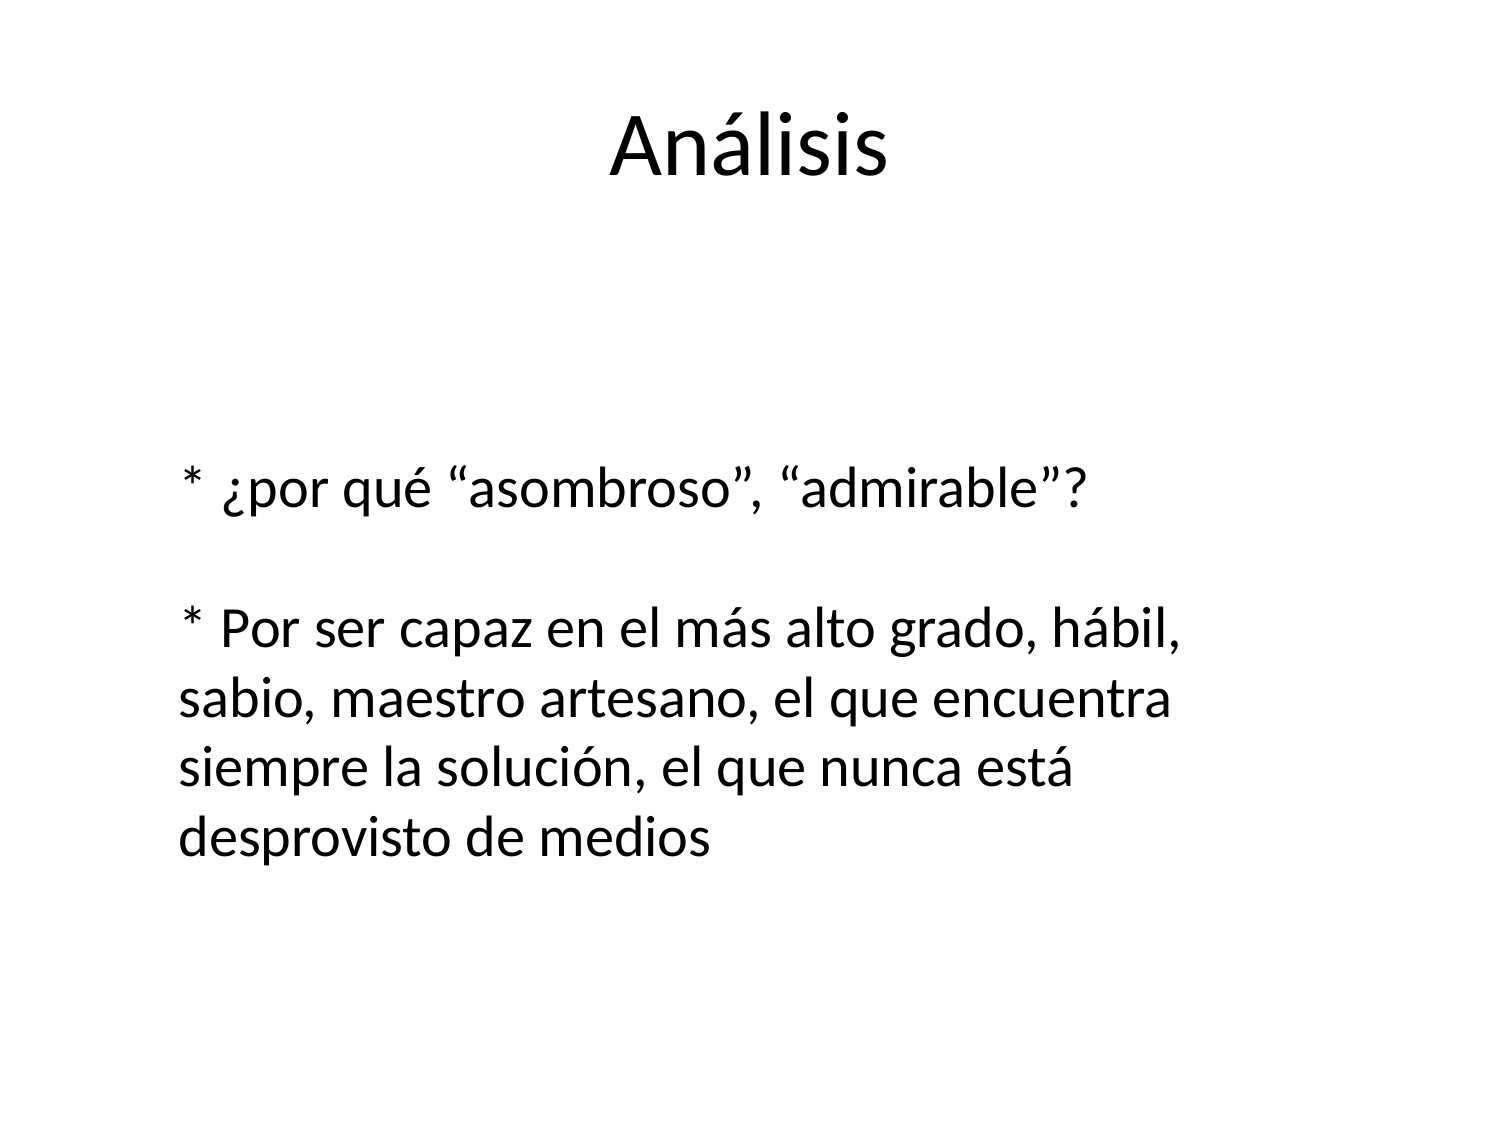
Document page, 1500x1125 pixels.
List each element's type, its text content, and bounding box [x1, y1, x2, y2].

text_box * ¿por qué “asombroso”, “admirable”? * Por ser capaz en el más alto grado, hábil, sabio, maestro artesano, el que encuentra siempre la solución, el que nunca está desprovisto de medios [163, 441, 1348, 876]
title Análisis [75, 45, 1425, 233]
